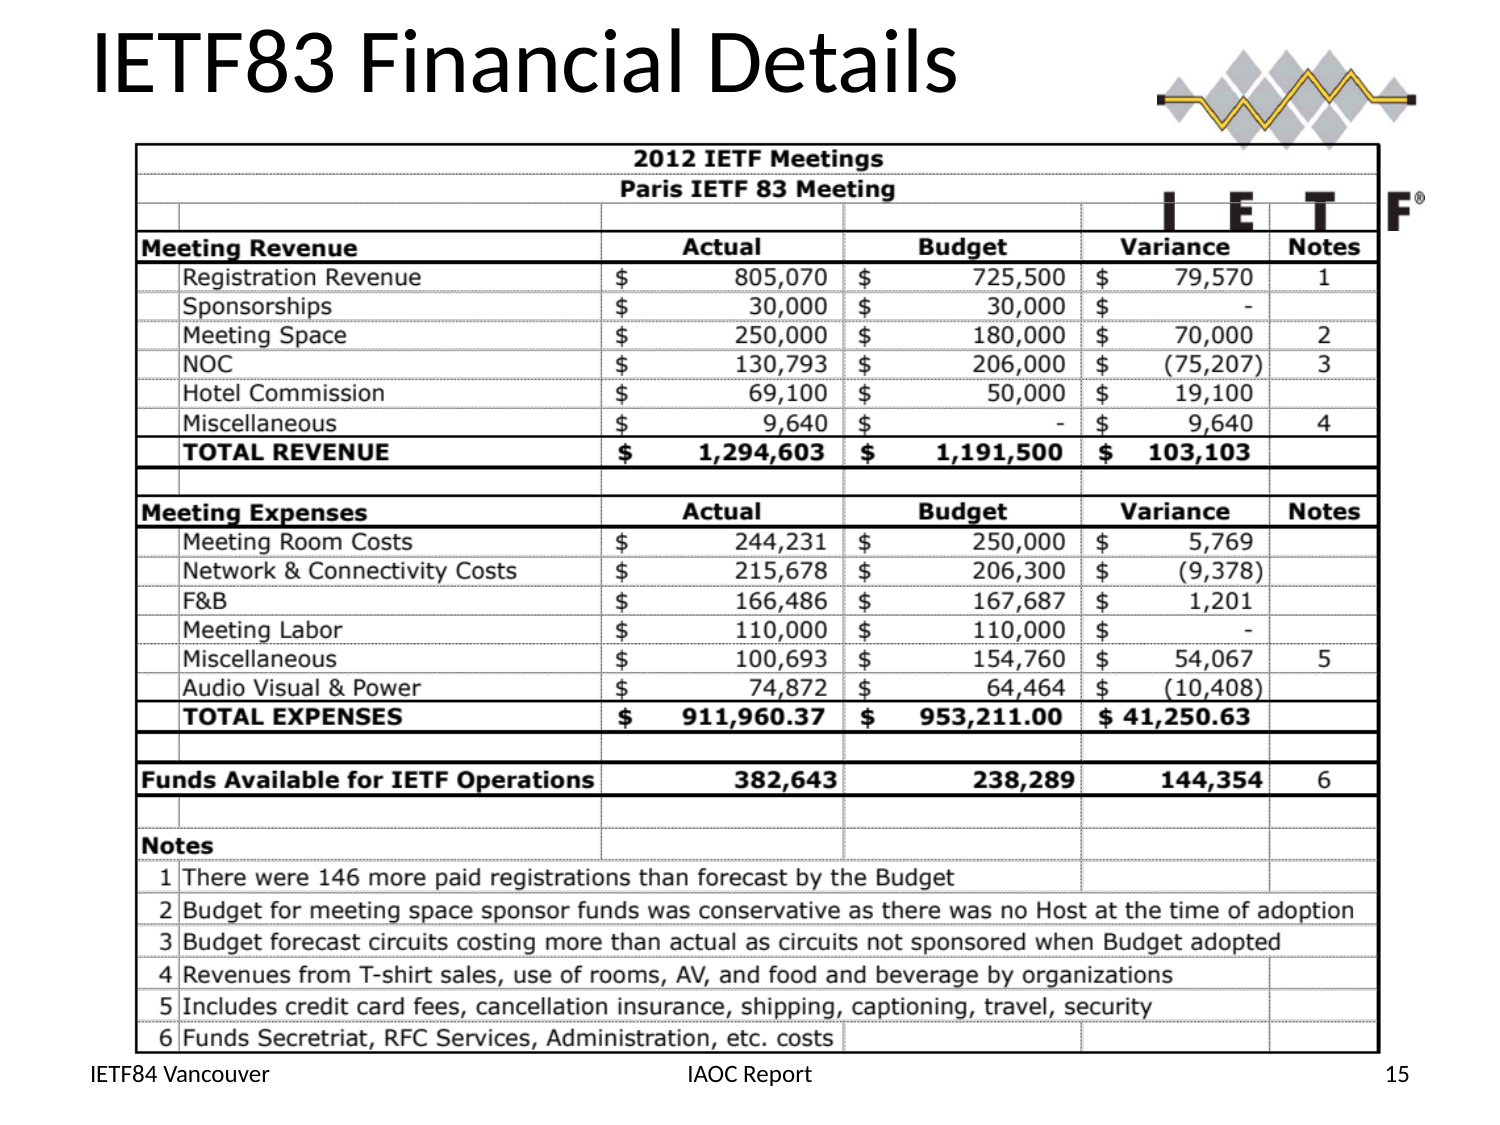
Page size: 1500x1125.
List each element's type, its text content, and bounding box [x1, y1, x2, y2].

slide_number 15 [1074, 1042, 1425, 1103]
title IETF83 Financial Details [75, 0, 1138, 150]
picture [129, 49, 1425, 1066]
slide_number IETF84 Vancouver [75, 1042, 425, 1103]
footer IAOC Report [512, 1075, 988, 1103]
